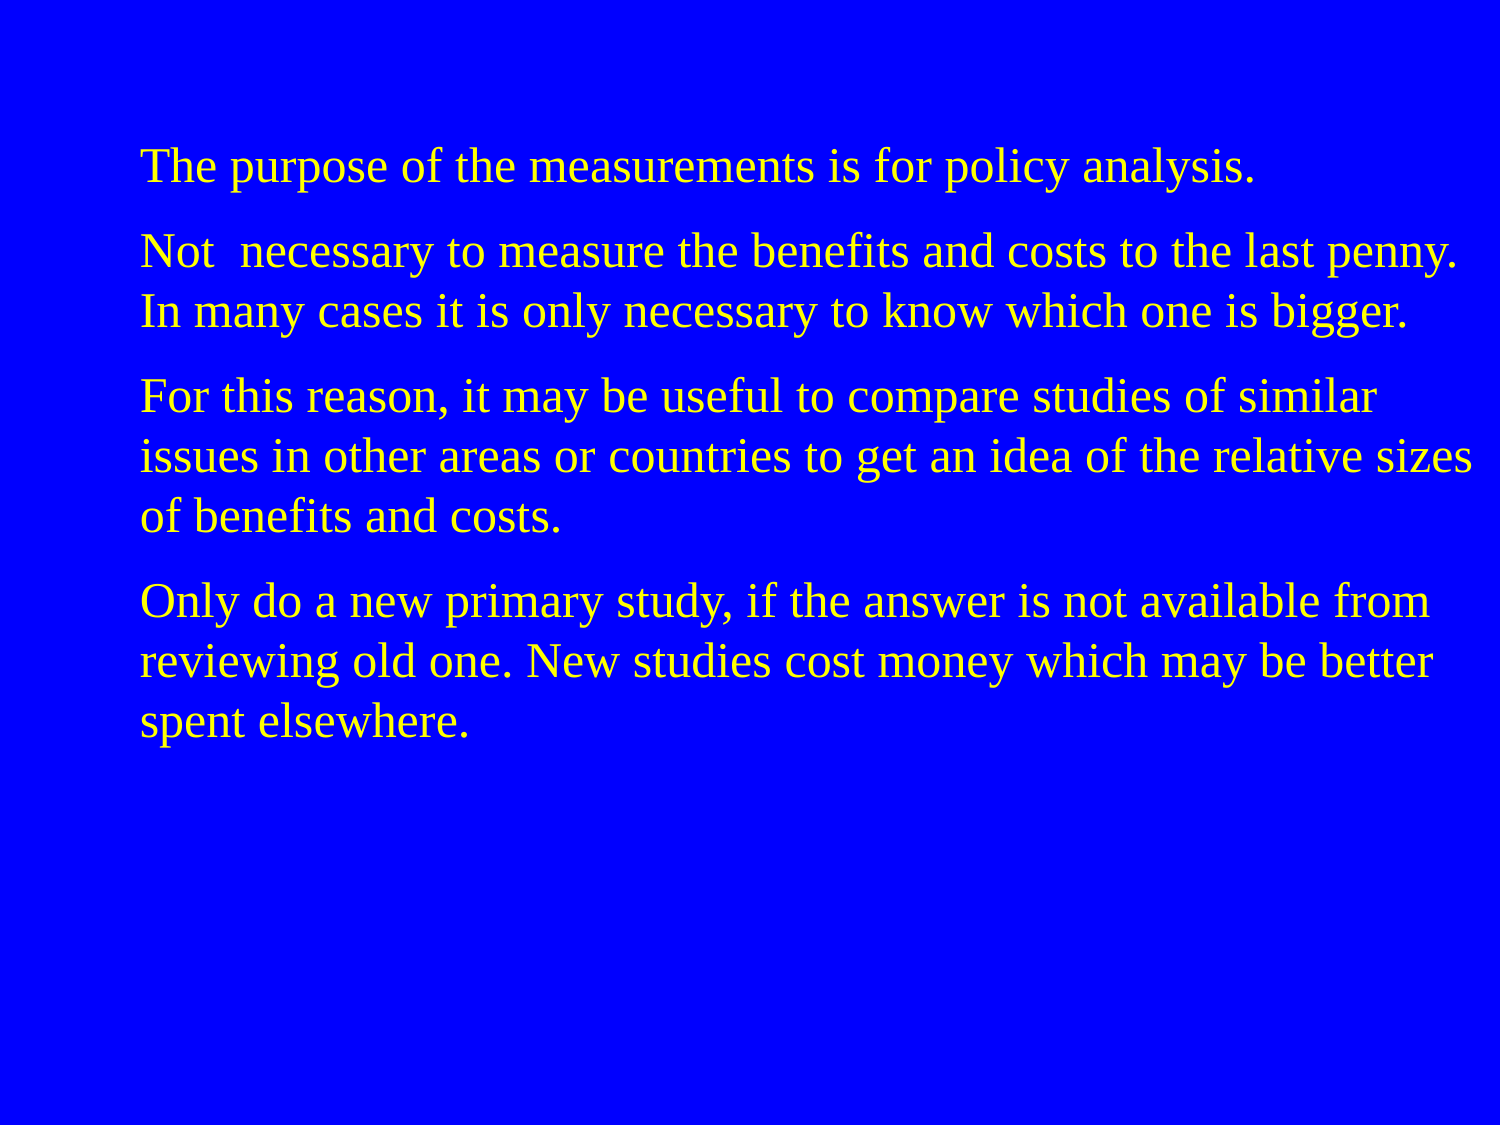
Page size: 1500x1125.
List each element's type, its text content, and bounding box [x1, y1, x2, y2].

text_box The purpose of the measurements is for policy analysis. Not necessary to measure the benefits and costs to the last penny. In many cases it is only necessary to know which one is bigger. For this reason, it may be useful to compare studies of similar issues in other areas or countries to get an idea of the relative sizes of benefits and costs. Only do a new primary study, if the answer is not available from reviewing old one. New studies cost money which may be better spent elsewhere. [125, 124, 1500, 840]
